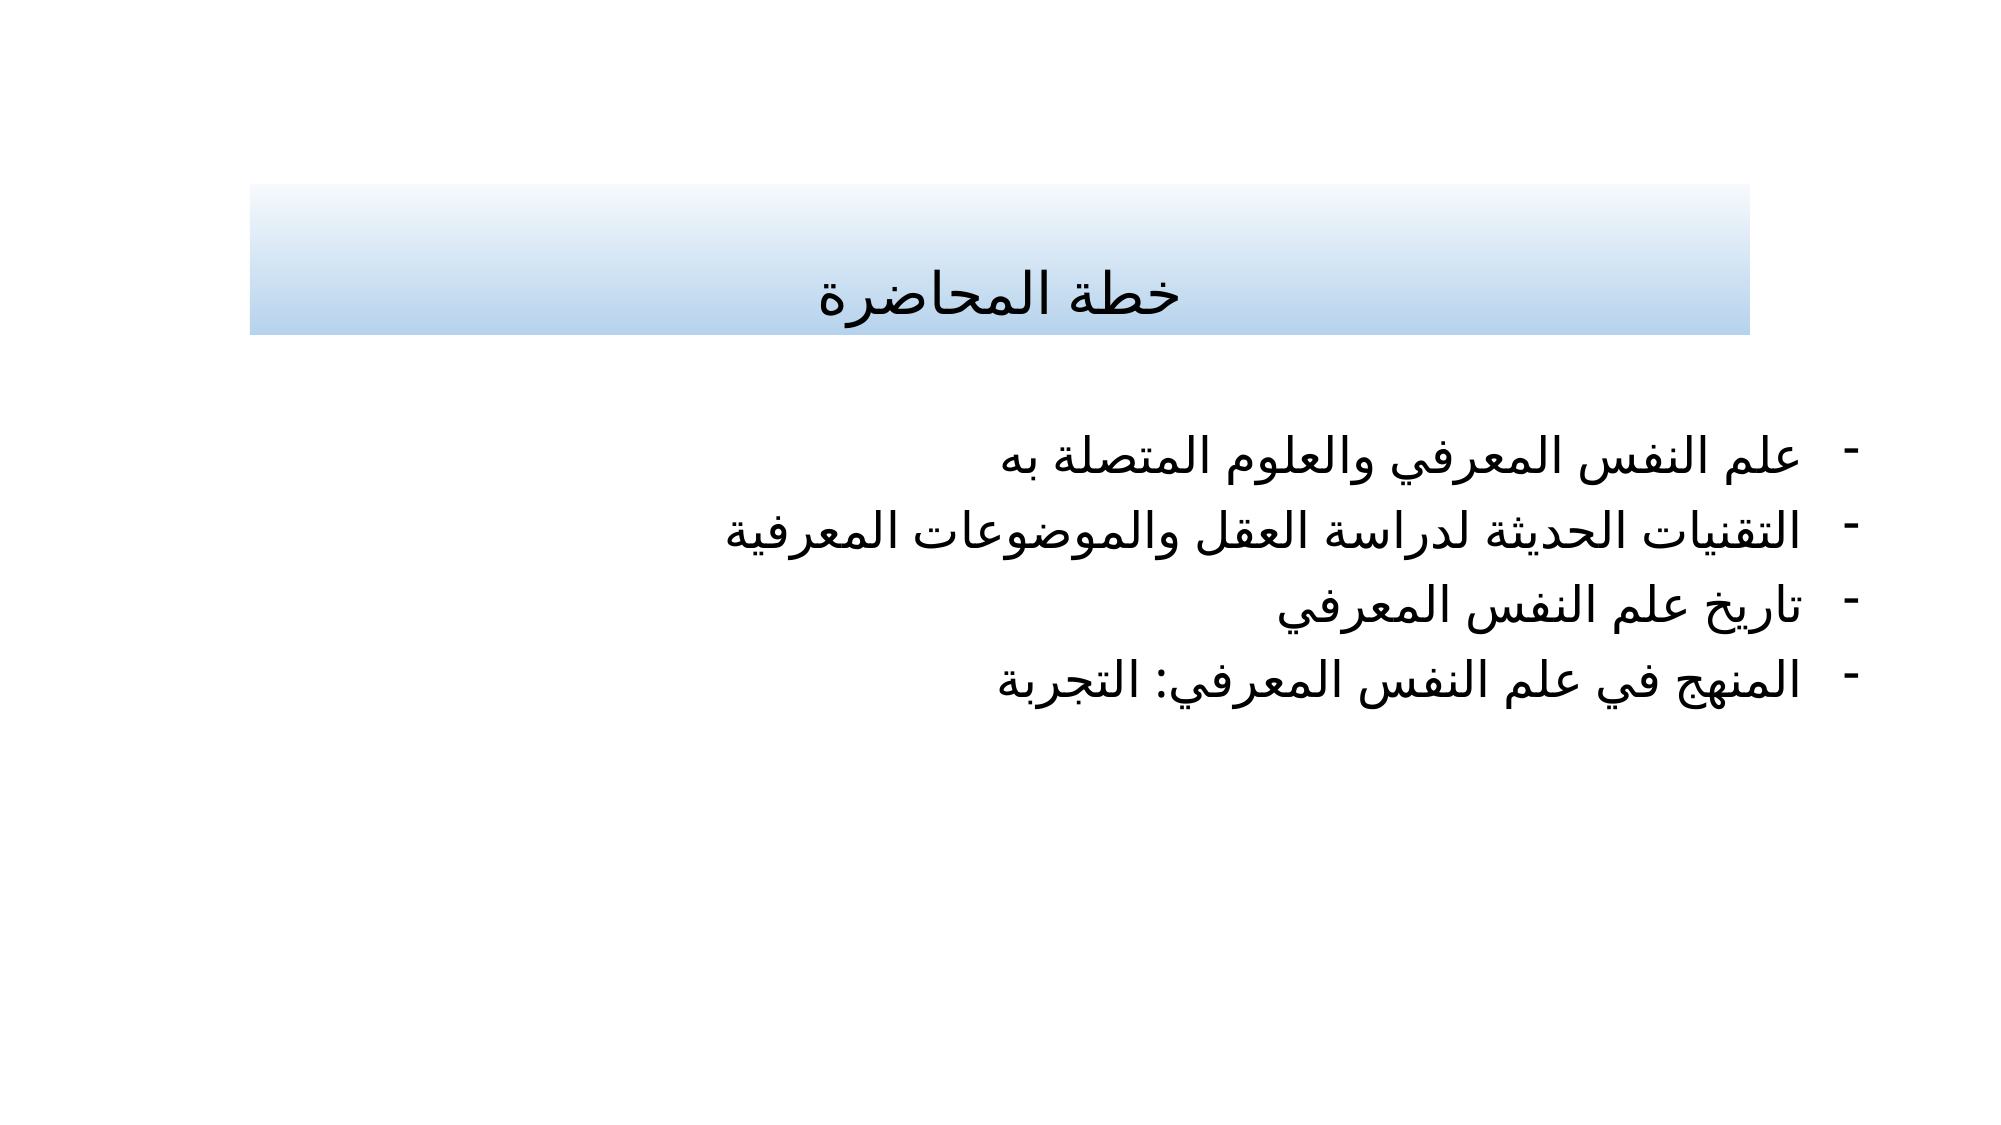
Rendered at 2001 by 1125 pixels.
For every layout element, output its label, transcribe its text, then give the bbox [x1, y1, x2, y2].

subtitle علم النفس المعرفي والعلوم المتصلة به التقنيات الحديثة لدراسة العقل والموضوعات المعرفية تاريخ علم النفس المعرفي المنهج في علم النفس المعرفي: التجربة [117, 422, 1875, 1076]
title خطة المحاضرة [249, 184, 1750, 335]
